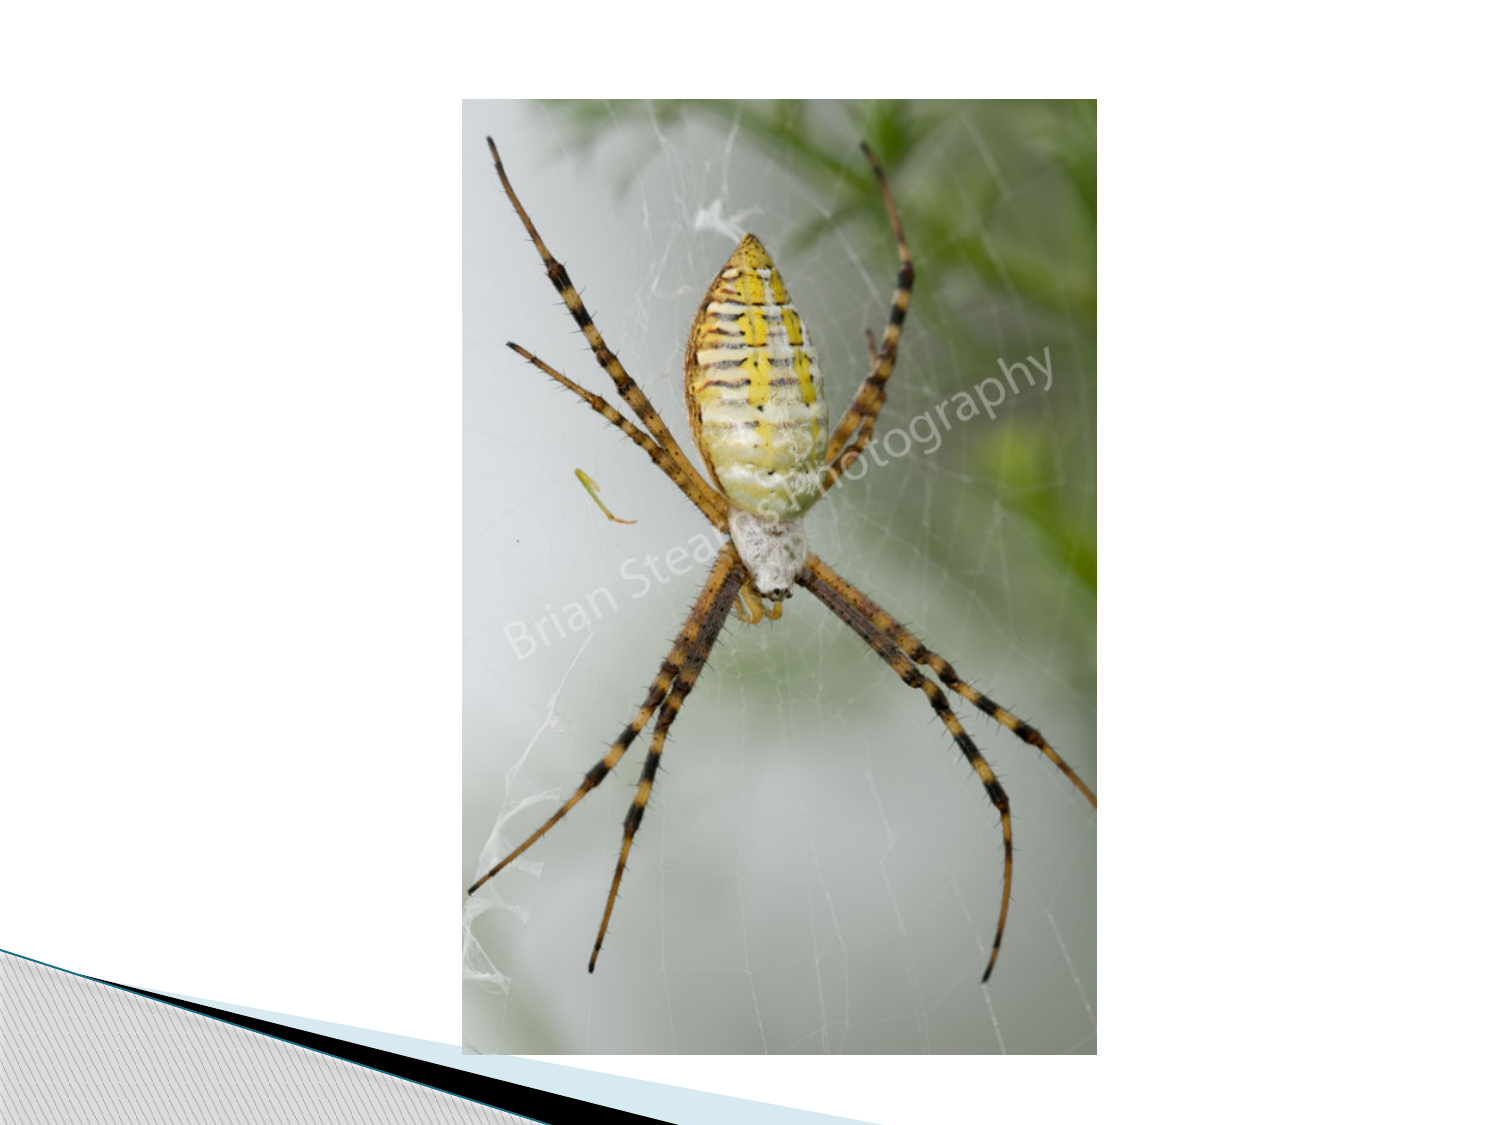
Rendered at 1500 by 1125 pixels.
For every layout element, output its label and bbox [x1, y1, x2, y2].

list [462, 99, 1097, 1056]
